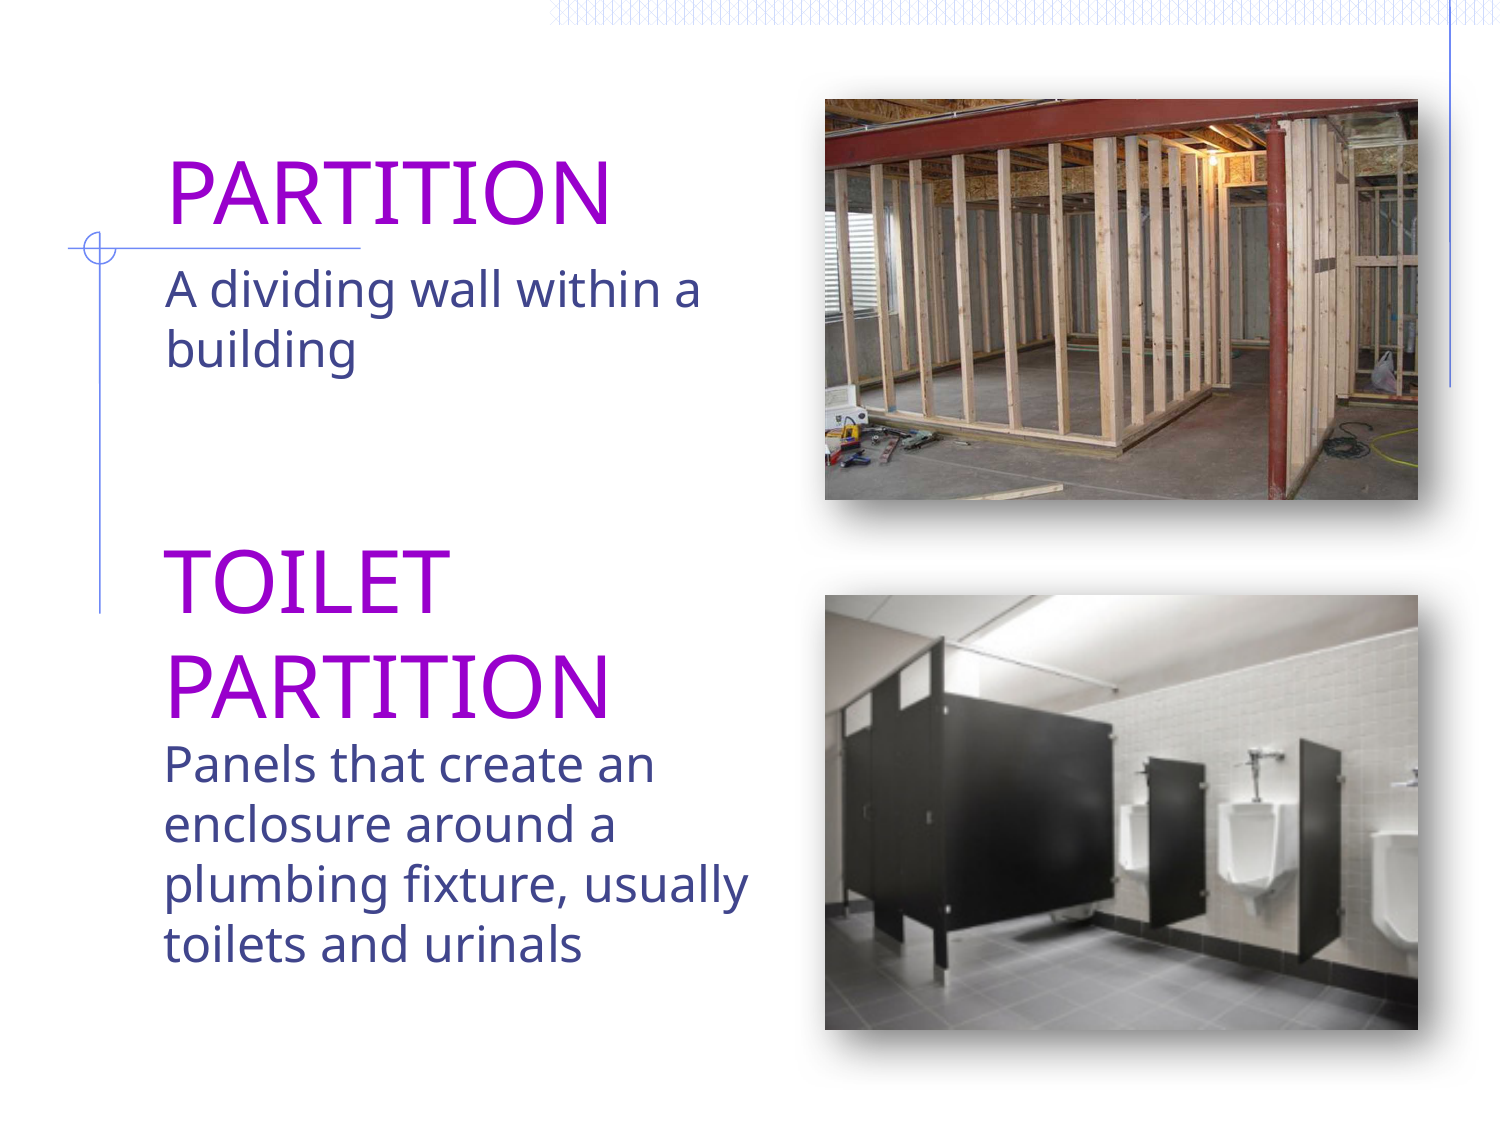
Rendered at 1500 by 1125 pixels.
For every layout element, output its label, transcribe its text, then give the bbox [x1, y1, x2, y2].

list A dividing wall within a building [150, 249, 738, 450]
picture [824, 99, 1419, 501]
list TOILET PARTITION [148, 543, 744, 725]
picture [824, 595, 1419, 1030]
list PARTITION [150, 99, 820, 250]
list Panels that create an enclosure around a plumbing fixture, usually toilets and urinals [148, 725, 807, 988]
